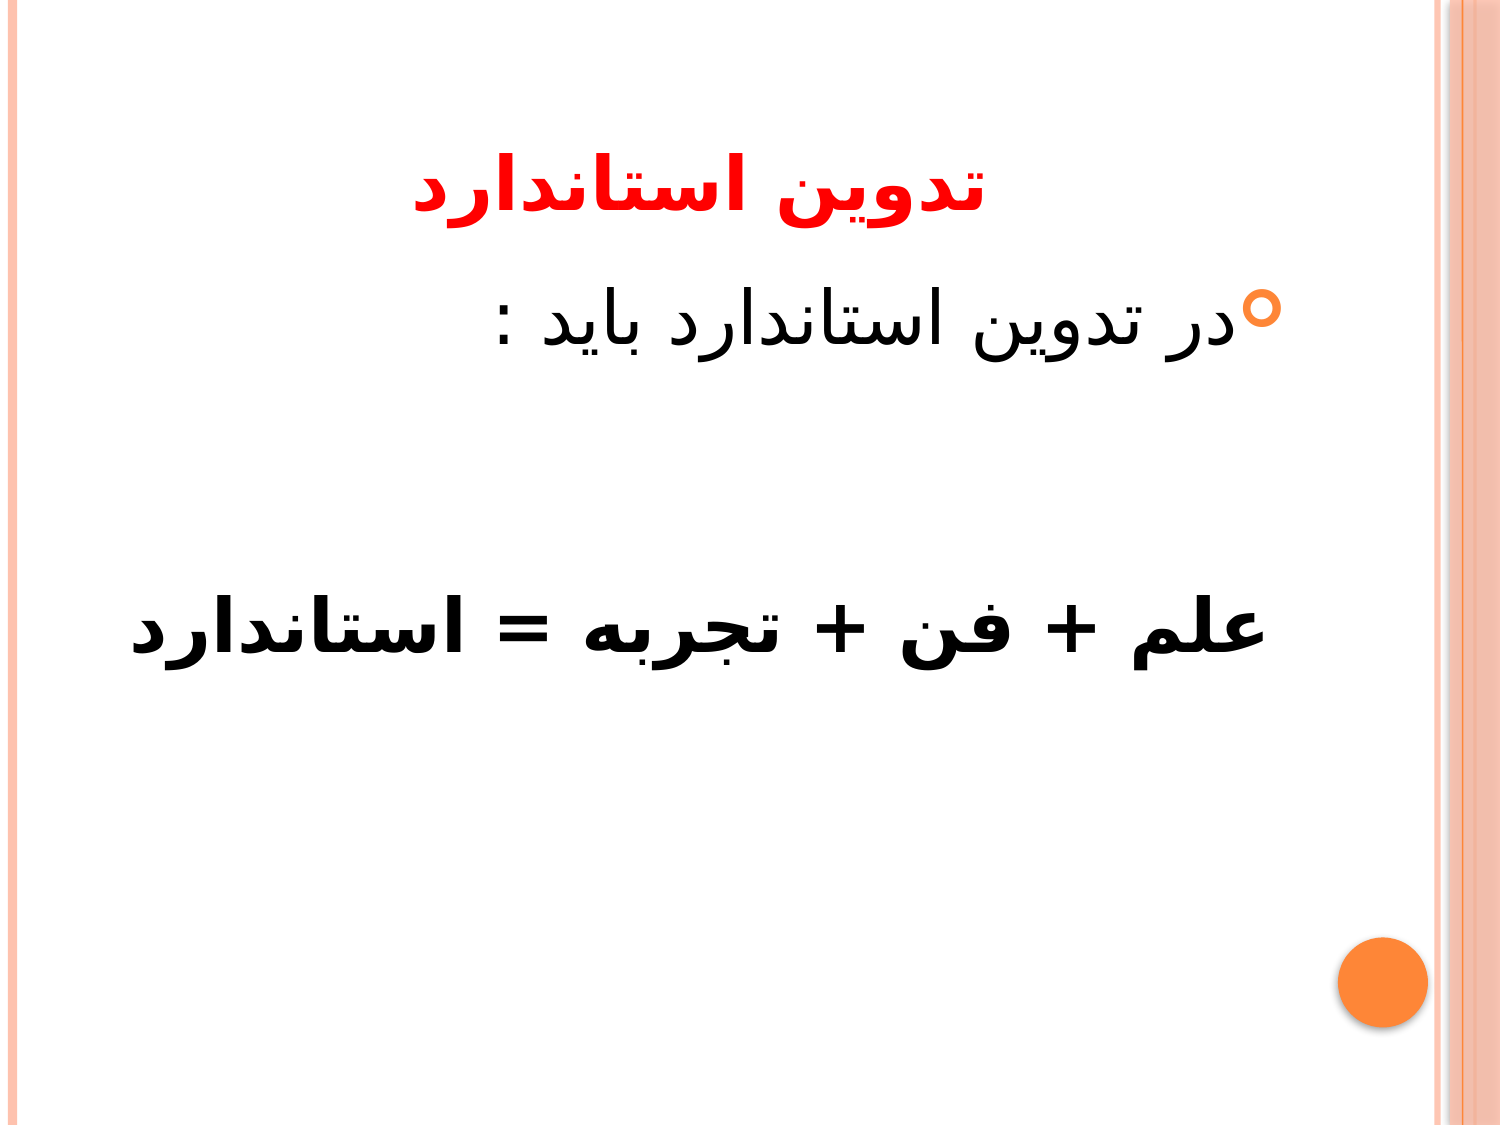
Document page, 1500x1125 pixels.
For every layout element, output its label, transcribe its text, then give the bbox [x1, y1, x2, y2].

title تدوين استاندارد [75, 45, 1300, 233]
list در تدوين استاندارد بايد : علم + فن + تجربه = استاندارد [75, 262, 1300, 1062]
